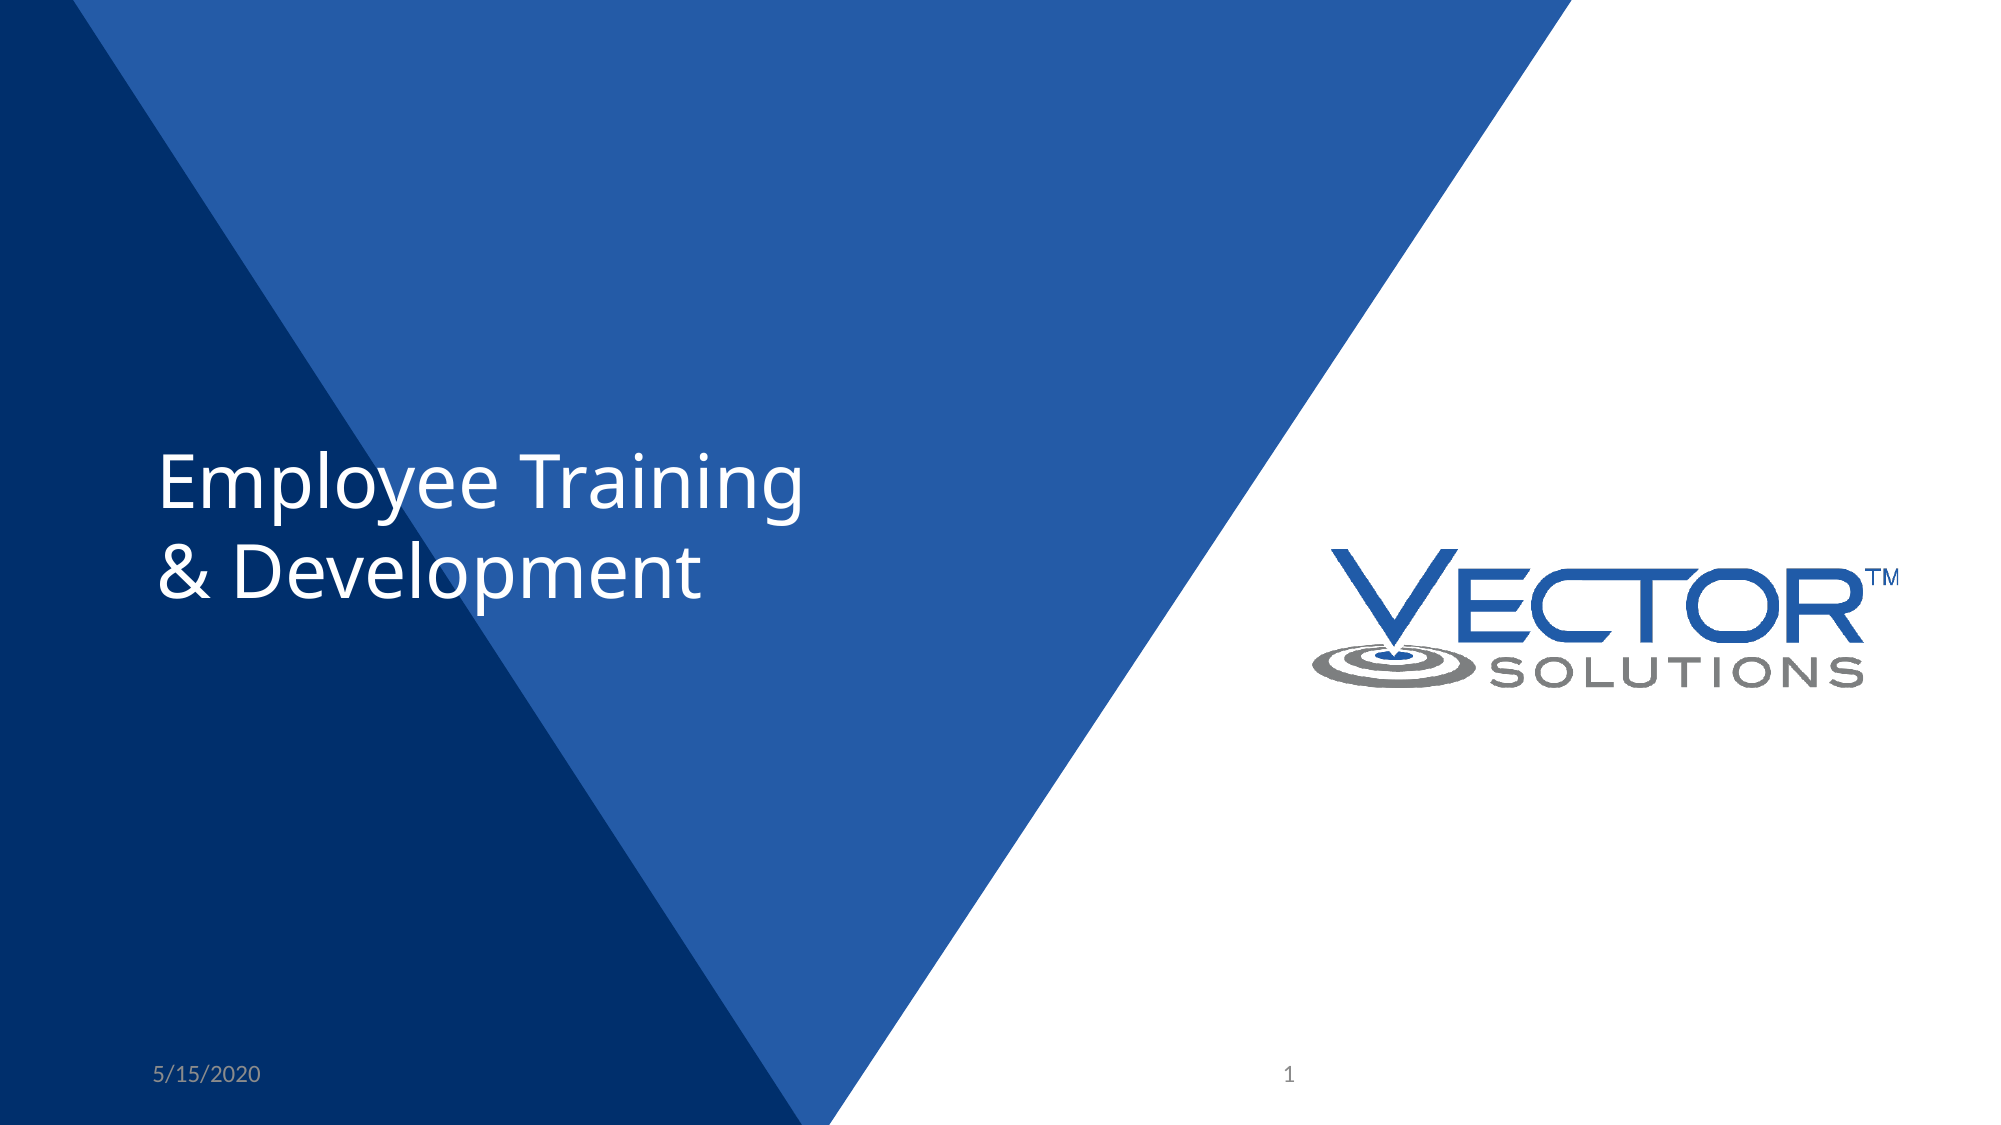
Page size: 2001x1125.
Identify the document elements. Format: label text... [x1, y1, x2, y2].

text_box Employee Training & Development [156, 431, 1309, 694]
picture [1312, 549, 1899, 688]
